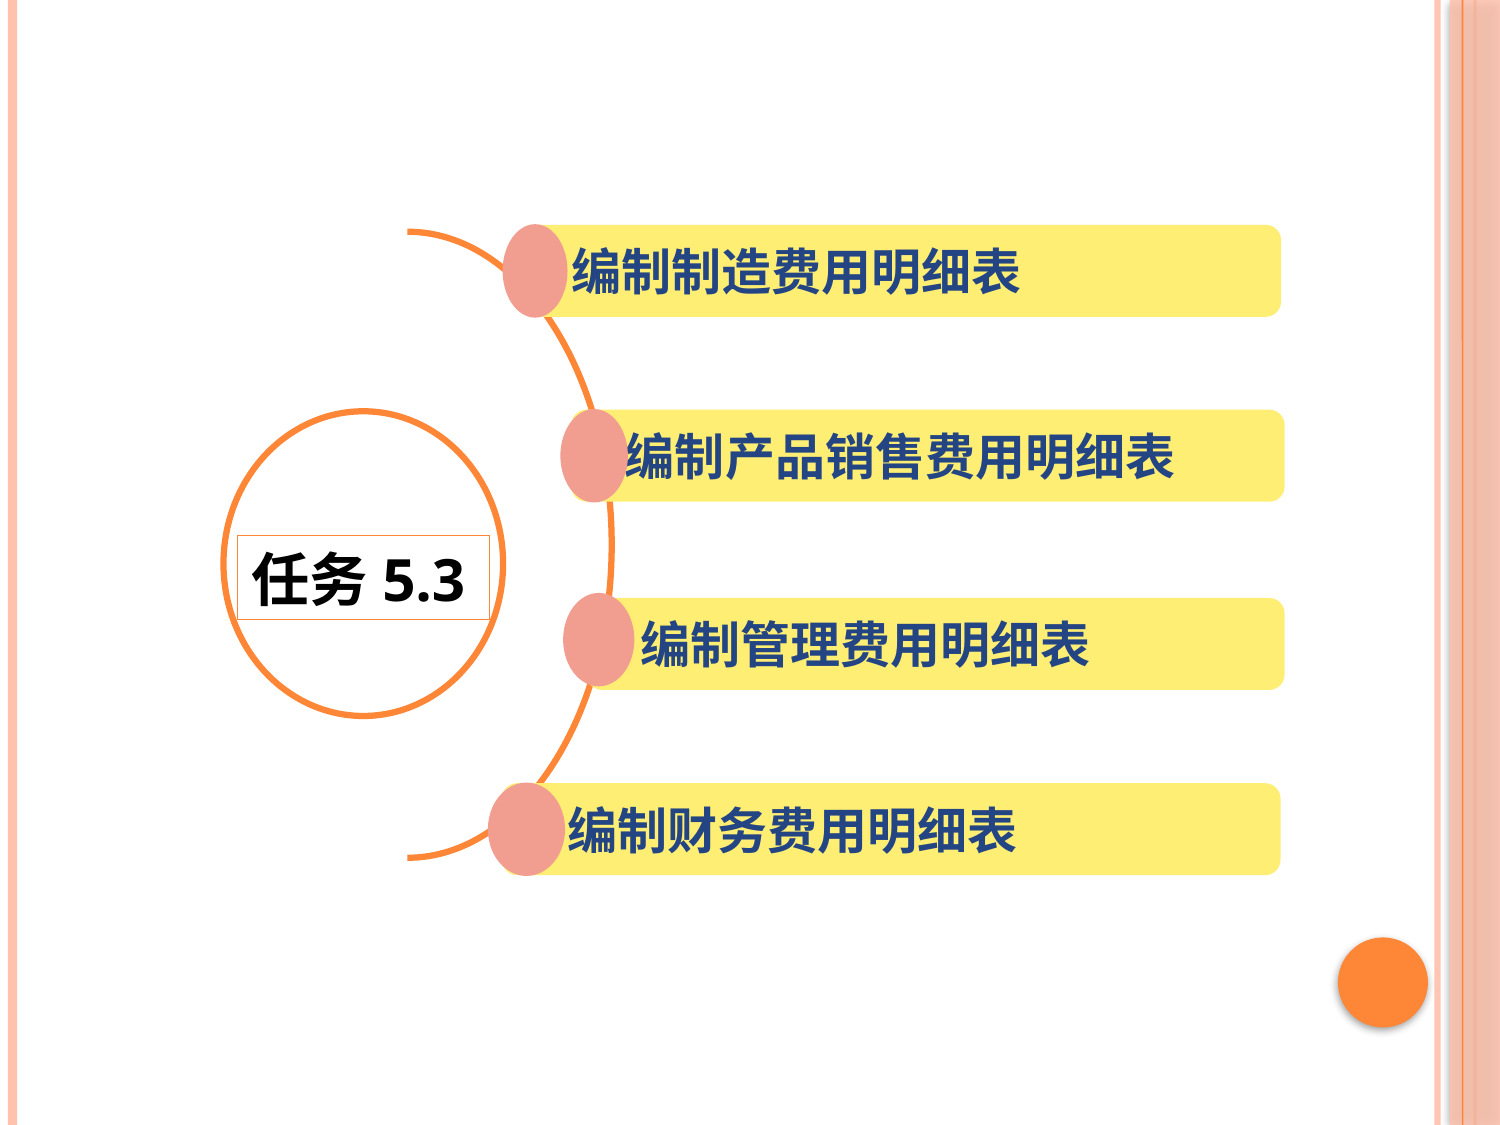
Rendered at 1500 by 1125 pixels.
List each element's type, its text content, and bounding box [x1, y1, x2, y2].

text_box 任务5.3 [237, 535, 490, 620]
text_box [502, 223, 1282, 319]
text_box 编制管理费用明细表 [591, 595, 1287, 693]
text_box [487, 782, 1282, 877]
text_box [221, 409, 506, 719]
text_box [561, 590, 637, 689]
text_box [559, 408, 1286, 504]
text_box [407, 229, 614, 860]
